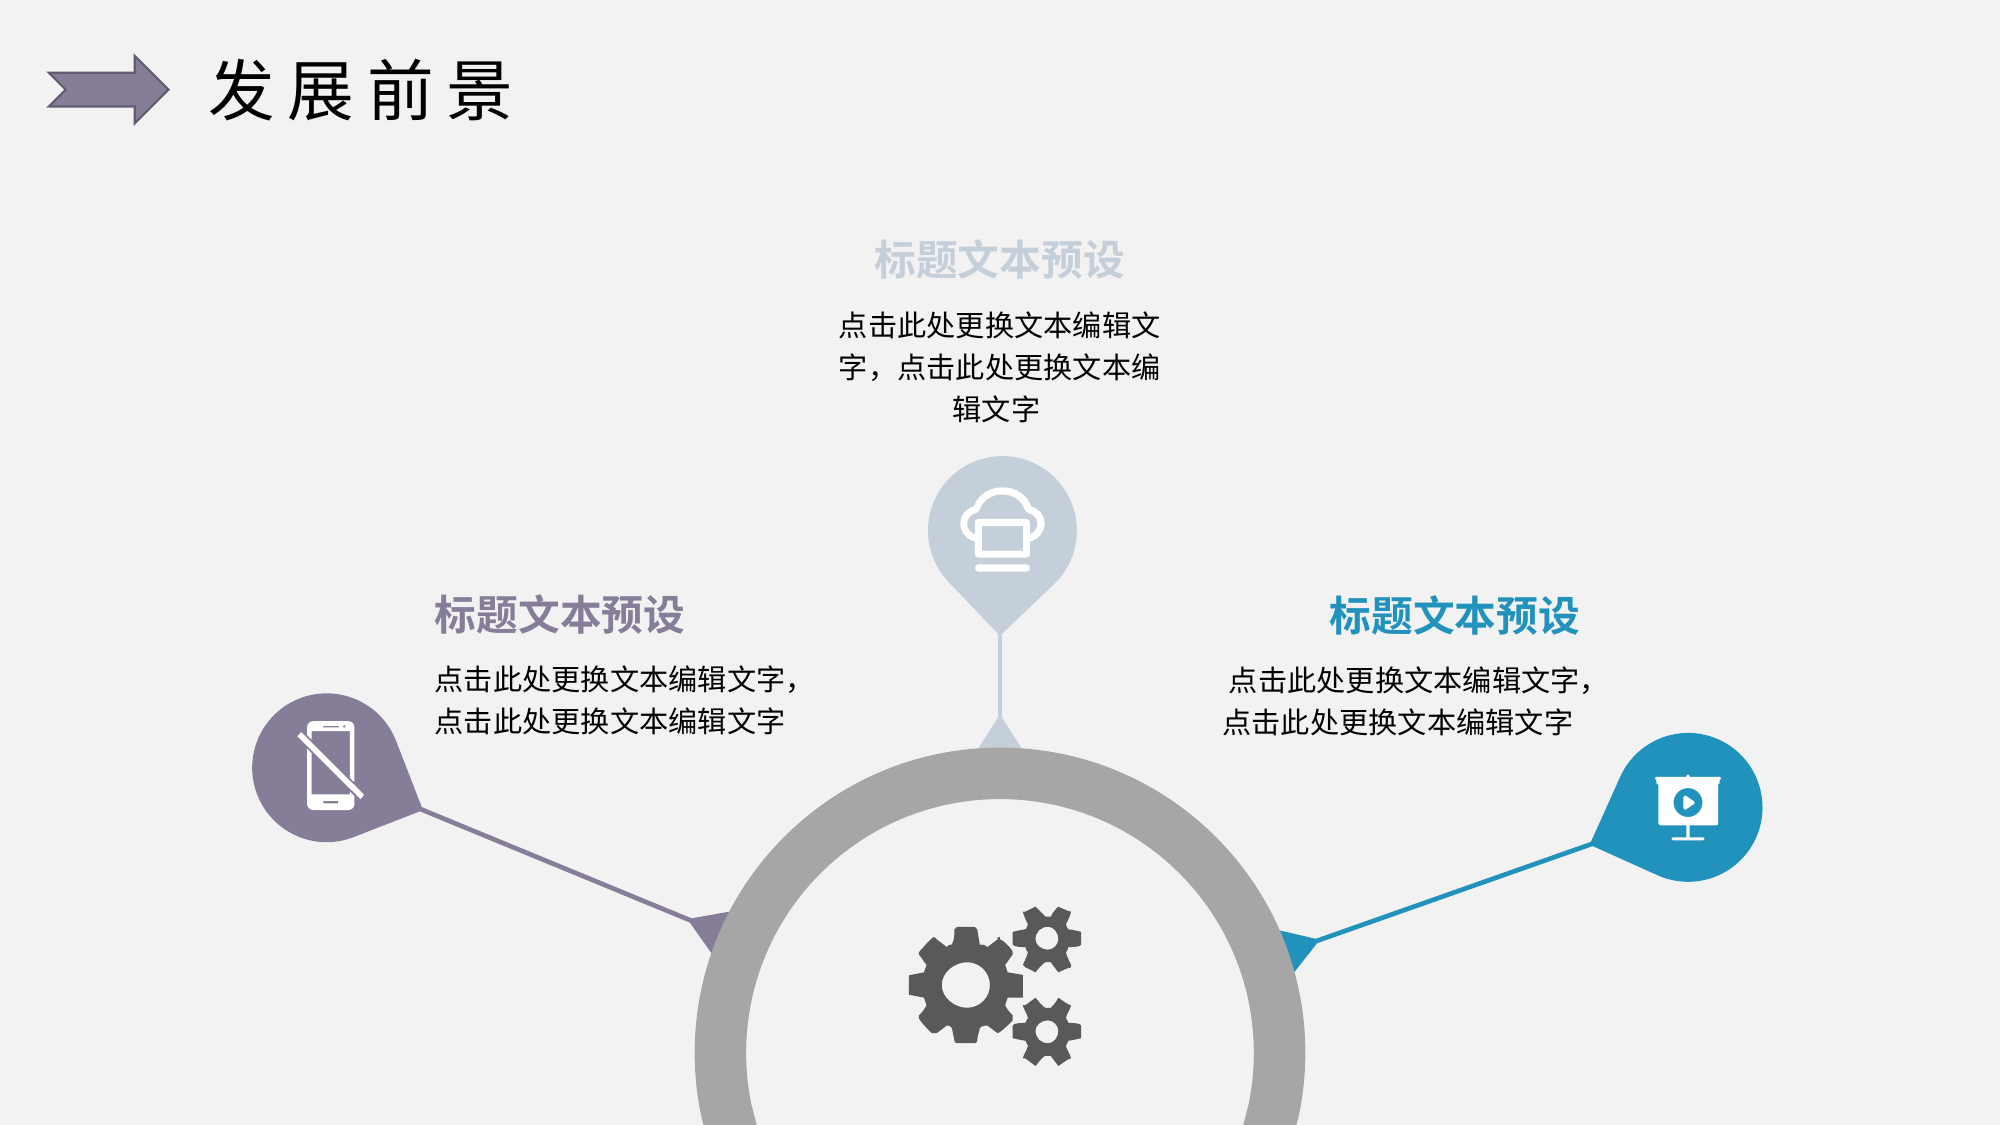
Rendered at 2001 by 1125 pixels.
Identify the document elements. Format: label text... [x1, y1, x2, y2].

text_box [268, 228, 1763, 1125]
text_box 发展前景 [193, 41, 789, 137]
text_box [46, 53, 170, 126]
